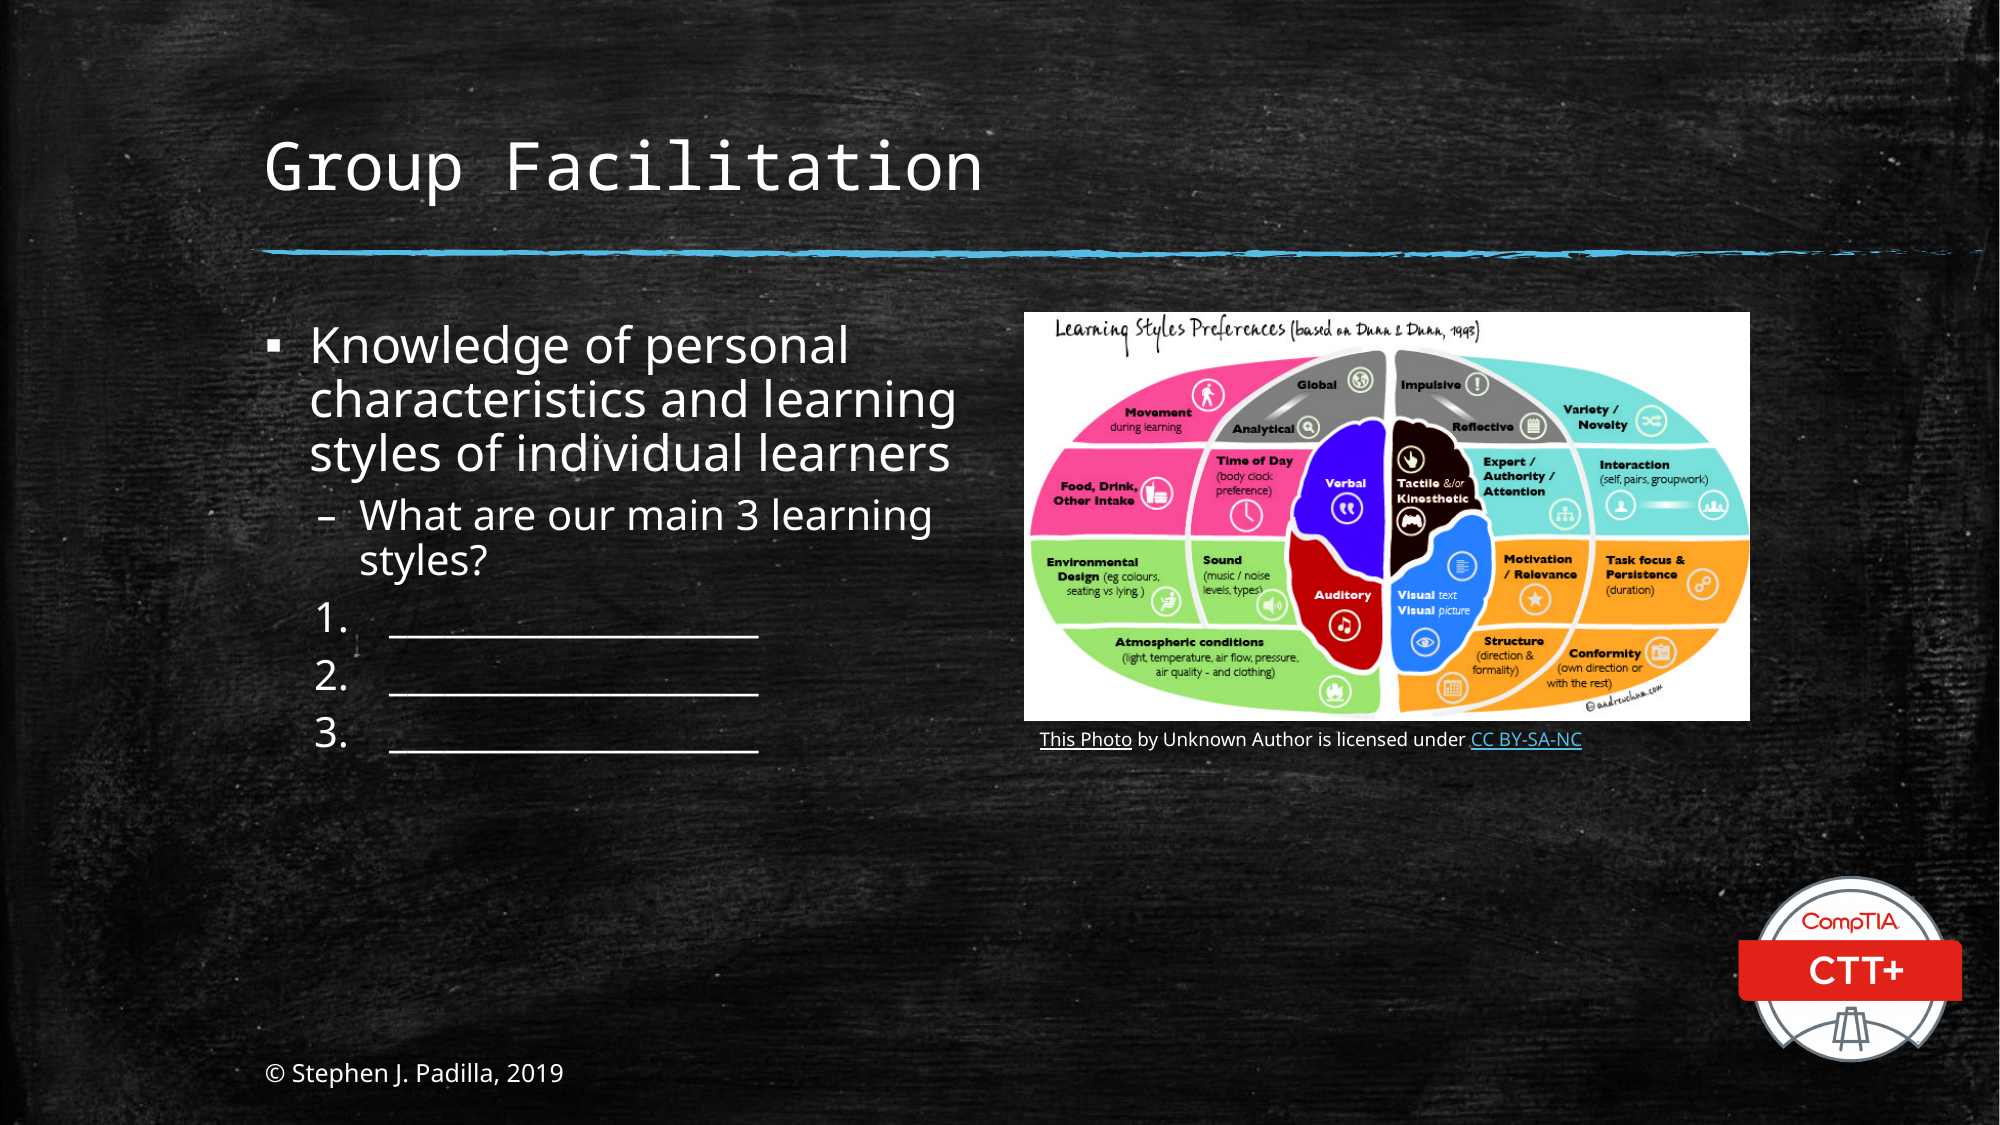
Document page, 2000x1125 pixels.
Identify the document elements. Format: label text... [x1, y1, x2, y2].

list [1024, 312, 1750, 721]
picture [1699, 824, 2000, 1125]
text_box This Photo by Unknown Author is licensed under CC BY-SA-NC [1024, 721, 1750, 761]
list Knowledge of personal characteristics and learning styles of individual learners What are our main 3 learning styles? ____________________ ____________________ ____________________ [249, 312, 975, 1013]
title Group Facilitation [249, 45, 1750, 213]
footer © Stephen J. Padilla, 2019 [249, 1050, 1288, 1096]
